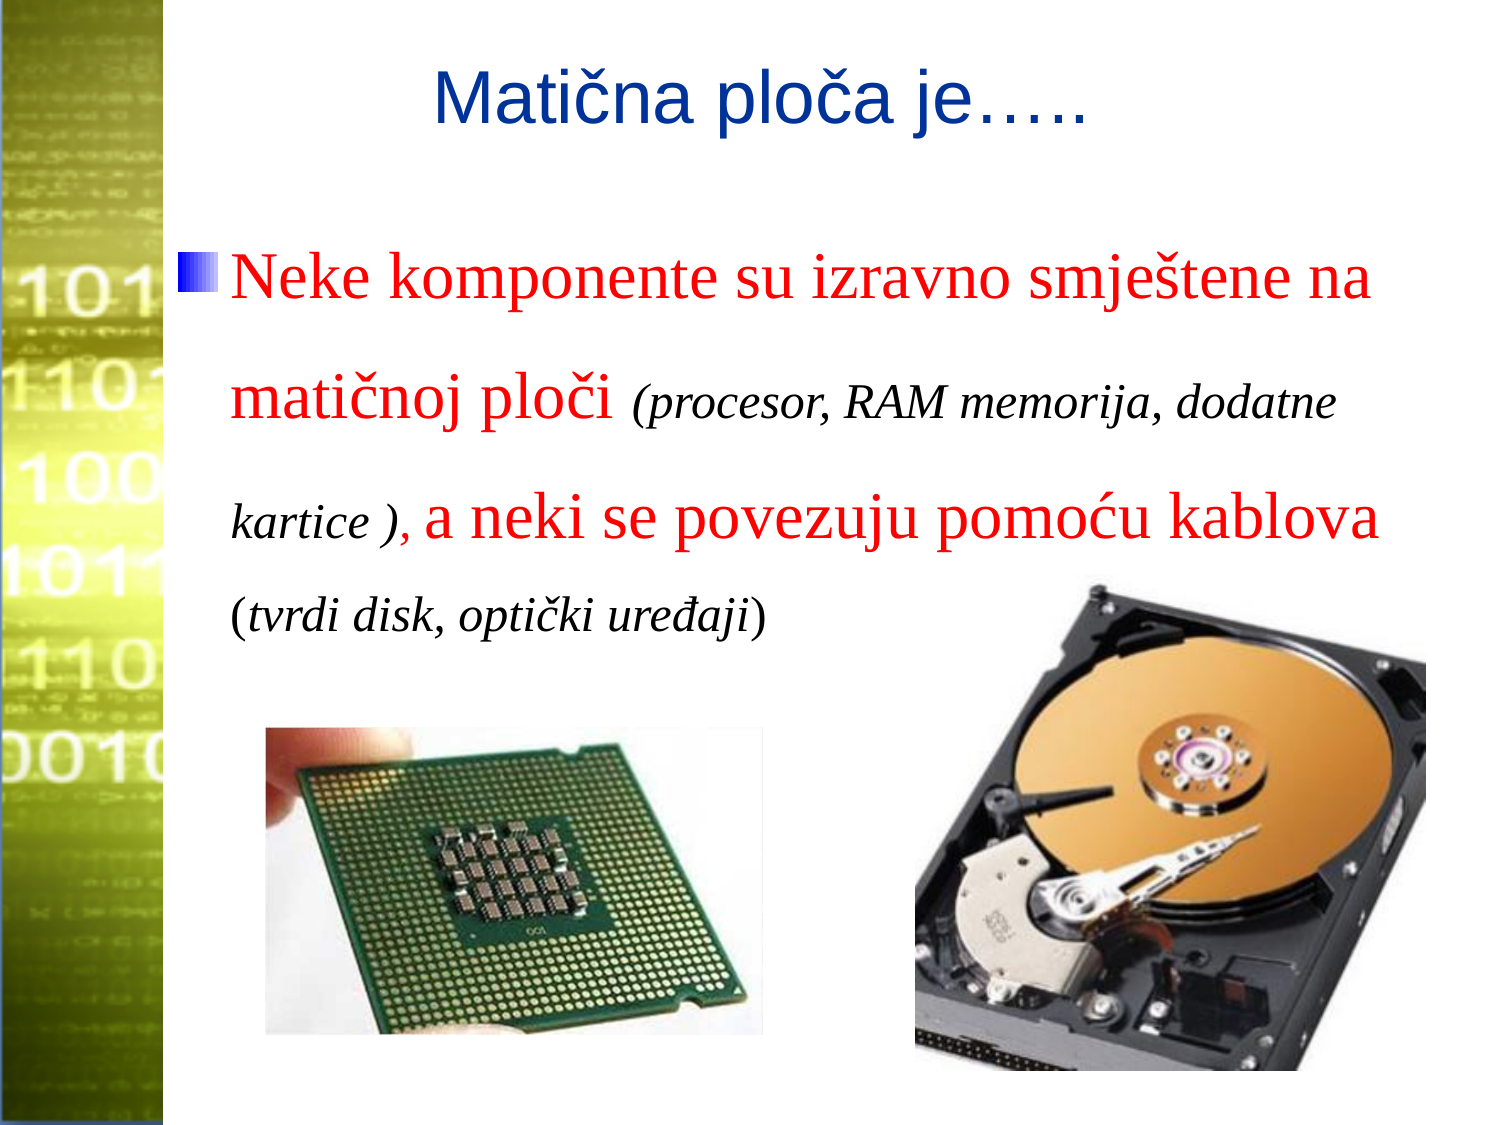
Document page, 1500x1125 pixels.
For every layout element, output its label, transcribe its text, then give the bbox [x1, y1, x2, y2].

title Matična ploča je….. [163, 0, 1400, 184]
picture [265, 727, 763, 1036]
list Neke komponente su izravno smještene na matičnoj ploči (procesor, RAM memorija, dodatne kartice ), a neki se povezuju pomoću kablova (tvrdi disk, optički uređaji) [166, 184, 1471, 943]
picture [0, 0, 163, 1125]
picture [174, 248, 222, 296]
picture [915, 562, 1426, 1071]
